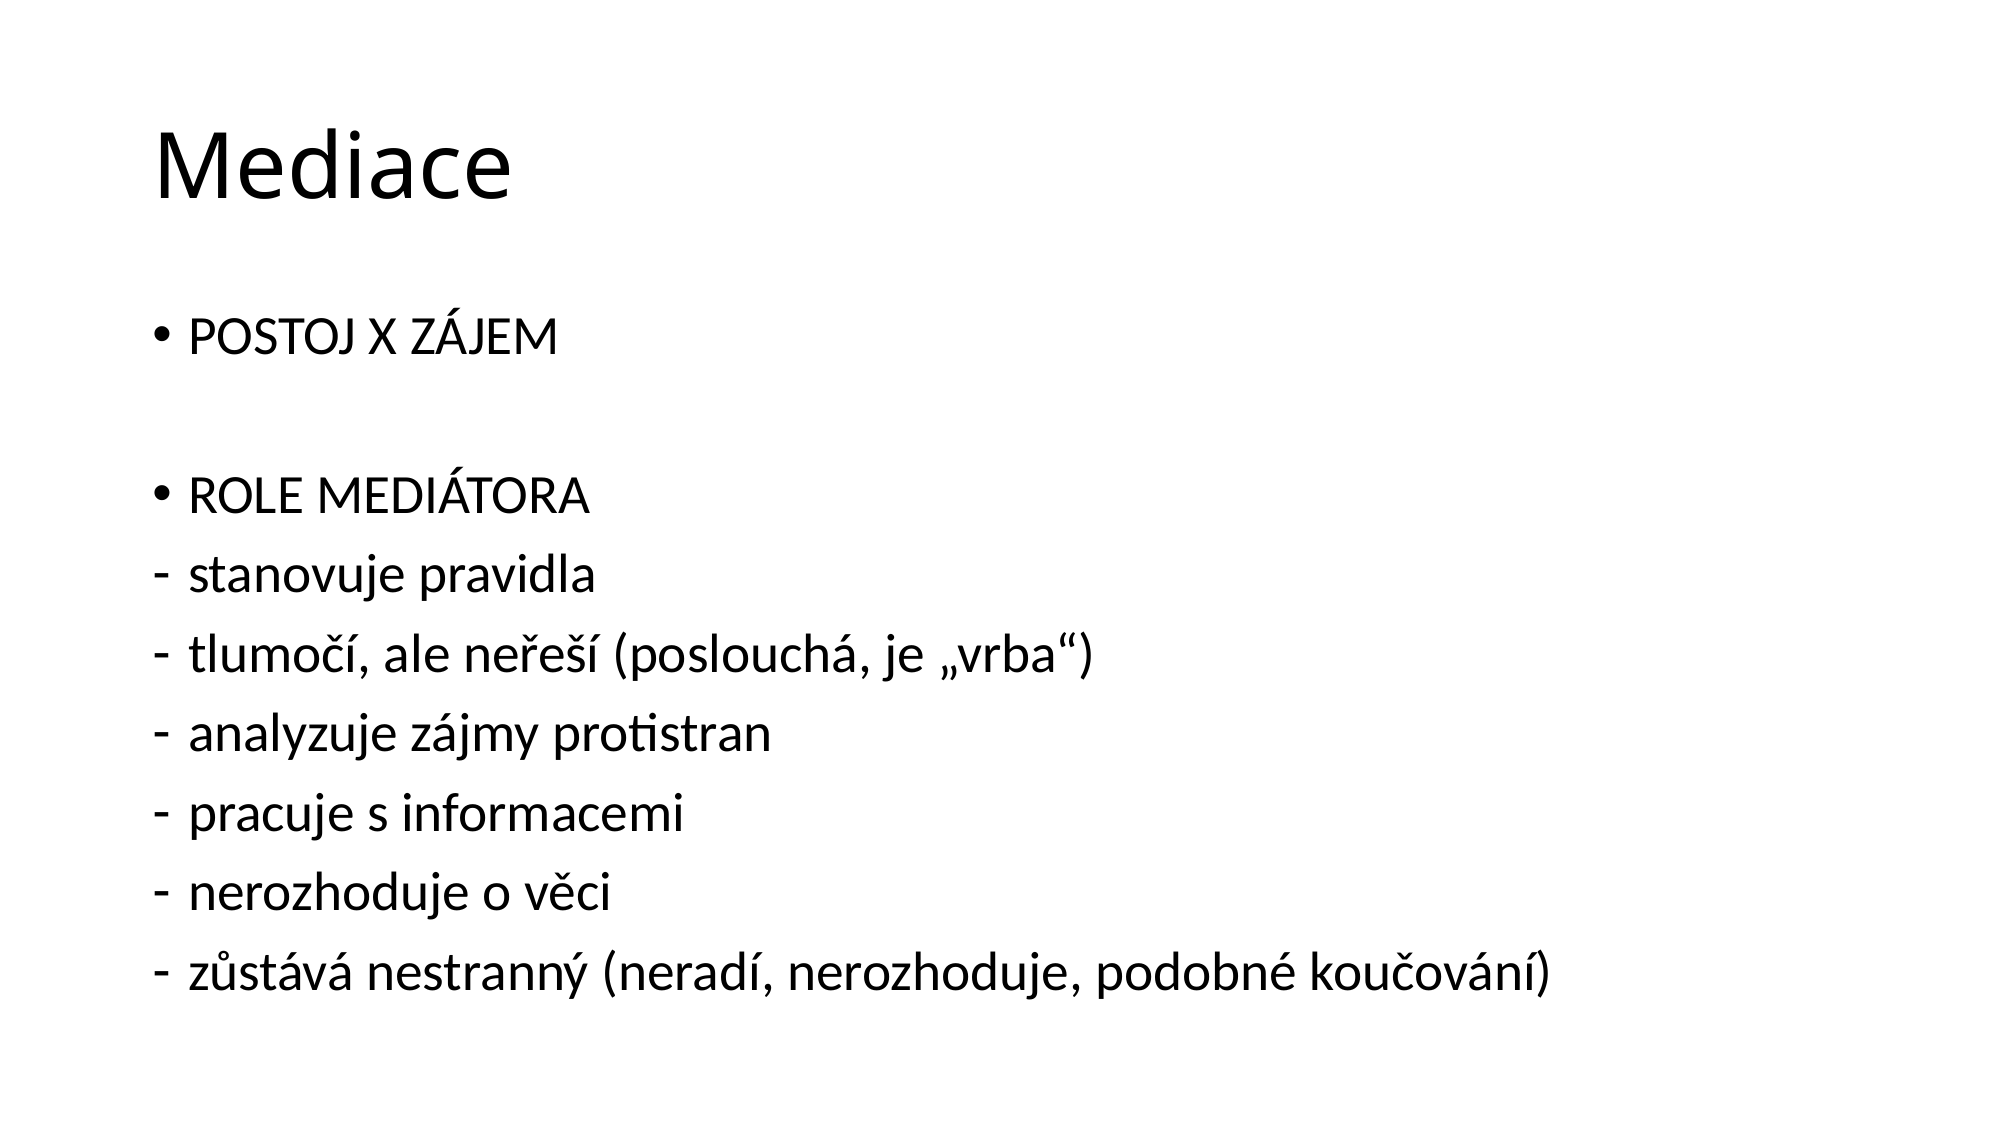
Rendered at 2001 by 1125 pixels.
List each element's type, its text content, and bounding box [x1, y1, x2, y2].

title Mediace [137, 59, 1863, 278]
list POSTOJ X ZÁJEM ROLE MEDIÁTORA stanovuje pravidla tlumočí, ale neřeší (poslouchá, je „vrba“) analyzuje zájmy protistran pracuje s informacemi nerozhoduje o věci zůstává nestranný (neradí, nerozhoduje, podobné koučování) [137, 299, 1863, 1014]
